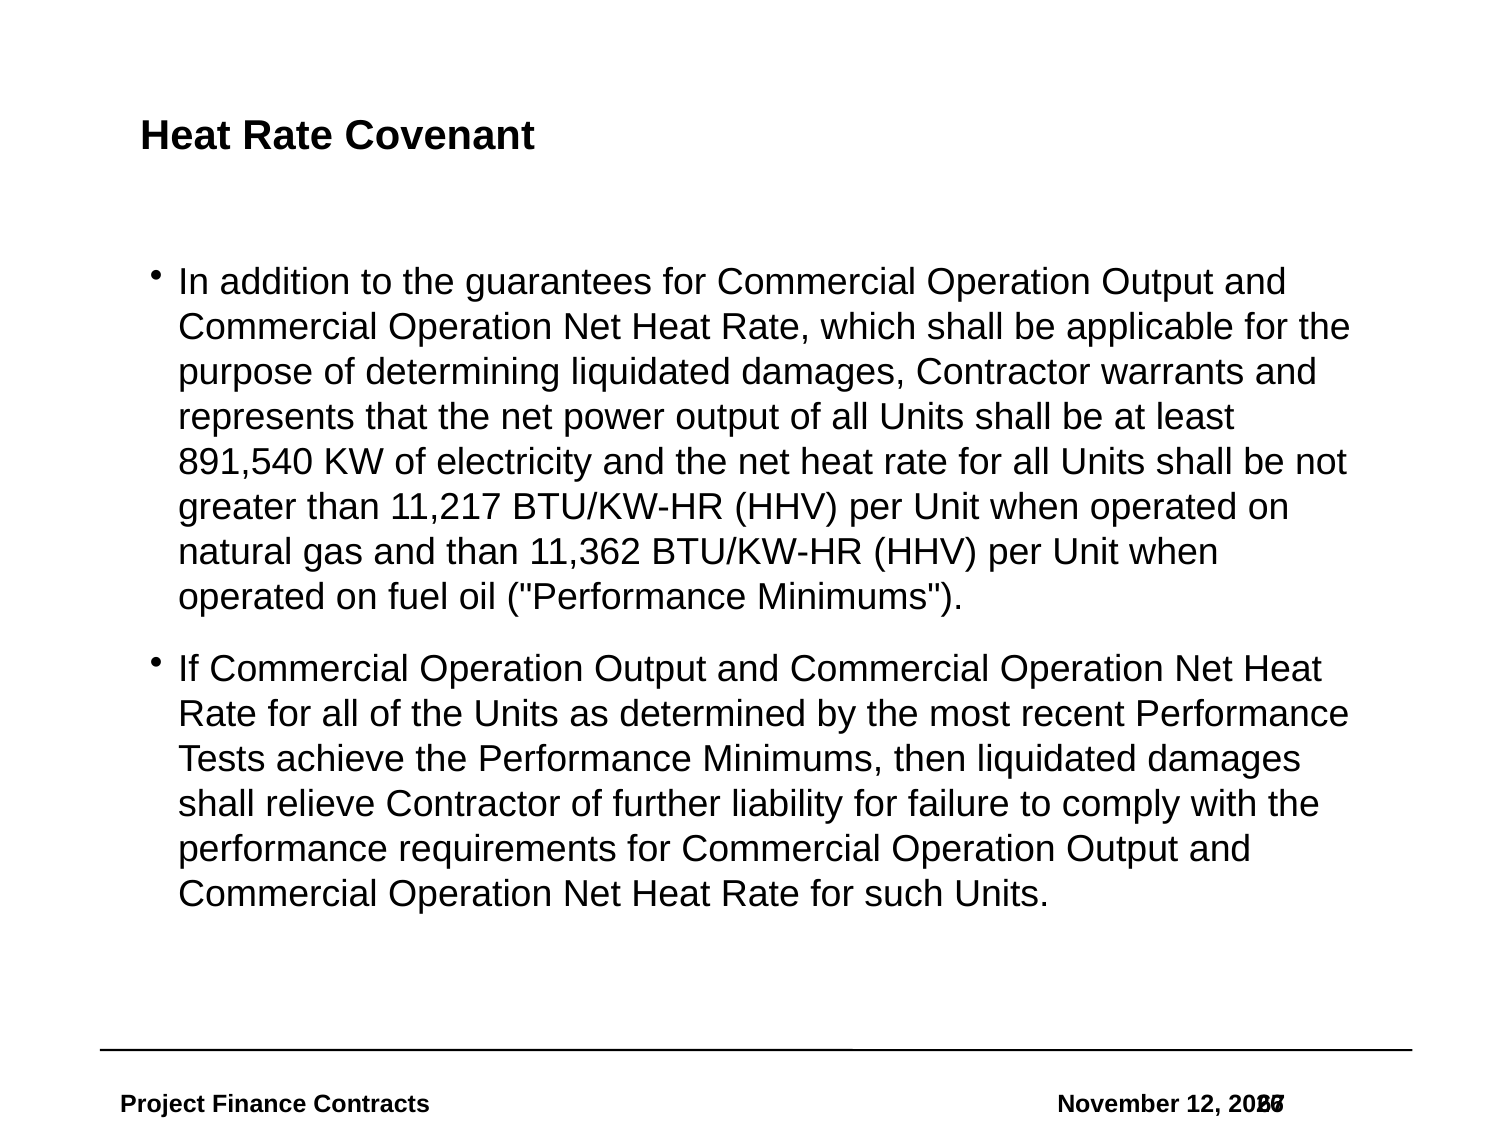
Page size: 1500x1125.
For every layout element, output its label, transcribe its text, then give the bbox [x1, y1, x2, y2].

list In addition to the guarantees for Commercial Operation Output and Commercial Operation Net Heat Rate, which shall be applicable for the purpose of determining liquidated damages, Contractor warrants and represents that the net power output of all Units shall be at least 891,540 KW of electricity and the net heat rate for all Units shall be not greater than 11,217 BTU/KW-HR (HHV) per Unit when operated on natural gas and than 11,362 BTU/KW-HR (HHV) per Unit when operated on fuel oil ("Performance Minimums"). If Commercial Operation Output and Commercial Operation Net Heat Rate for all of the Units as determined by the most recent Performance Tests achieve the Performance Minimums, then liquidated damages shall relieve Contractor of further liability for failure to comply with the performance requirements for Commercial Operation Output and Commercial Operation Net Heat Rate for such Units. [124, 249, 1376, 1001]
title Heat Rate Covenant [124, 99, 1288, 226]
